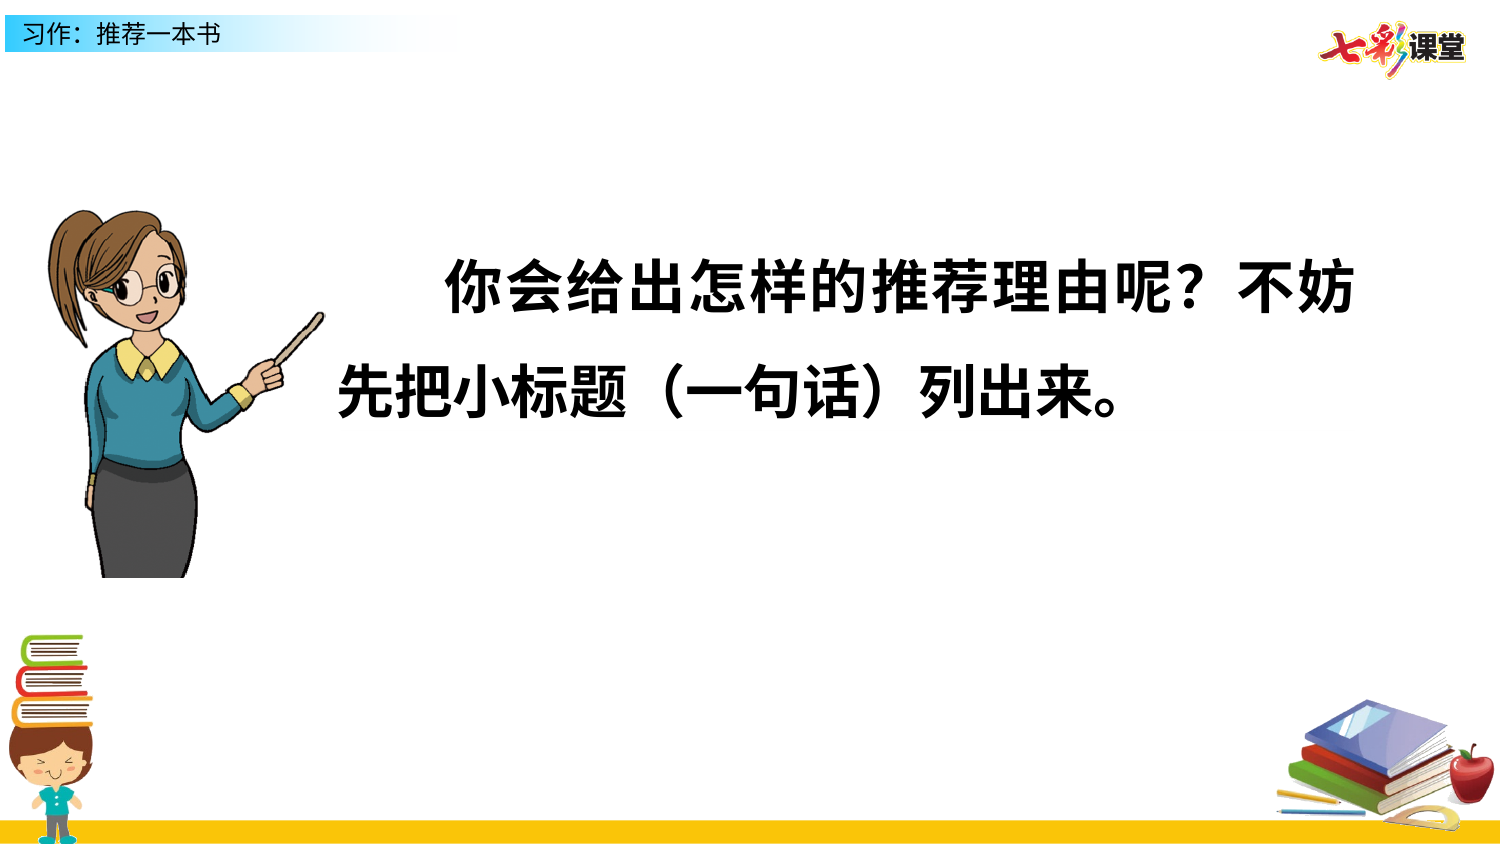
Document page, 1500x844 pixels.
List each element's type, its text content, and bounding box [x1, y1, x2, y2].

picture [1316, 20, 1468, 80]
text_box [357, 241, 1339, 400]
picture [46, 208, 326, 579]
text_box 你会给出怎样的推荐理由呢？不妨先把小标题（一句话）列出来。 [361, 245, 1335, 396]
picture [1227, 662, 1500, 844]
picture [0, 616, 167, 844]
